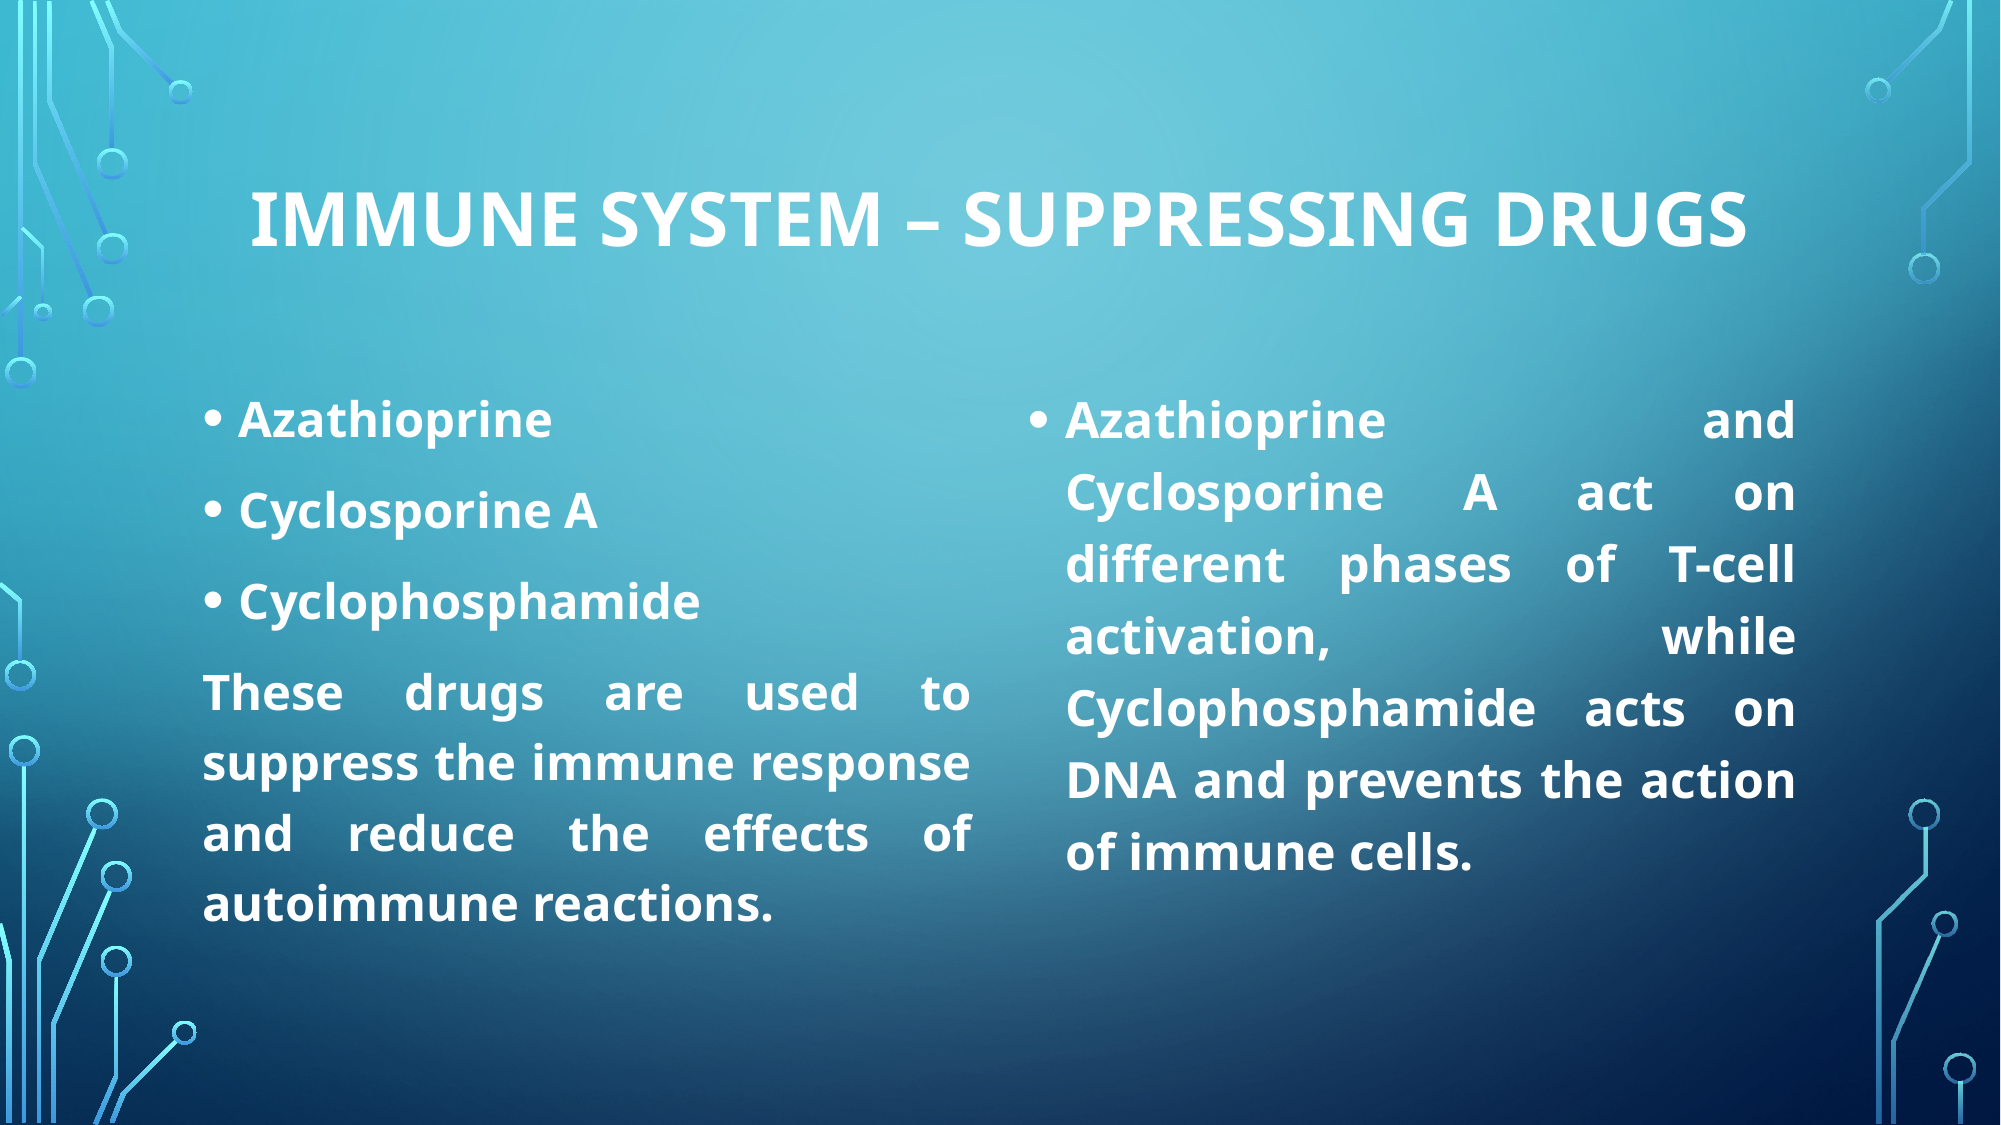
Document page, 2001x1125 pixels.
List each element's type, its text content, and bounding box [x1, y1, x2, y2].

list Azathioprine Cyclosporine A Cyclophosphamide These drugs are used to suppress the immune response and reduce the effects of autoimmune reactions. [187, 369, 988, 950]
list Azathioprine and Cyclosporine A act on different phases of T-cell activation, while Cyclophosphamide acts on DNA and prevents the action of immune cells. [1012, 369, 1813, 950]
title Immune SYSTEM – suppressiNG Drugs [187, 101, 1813, 344]
